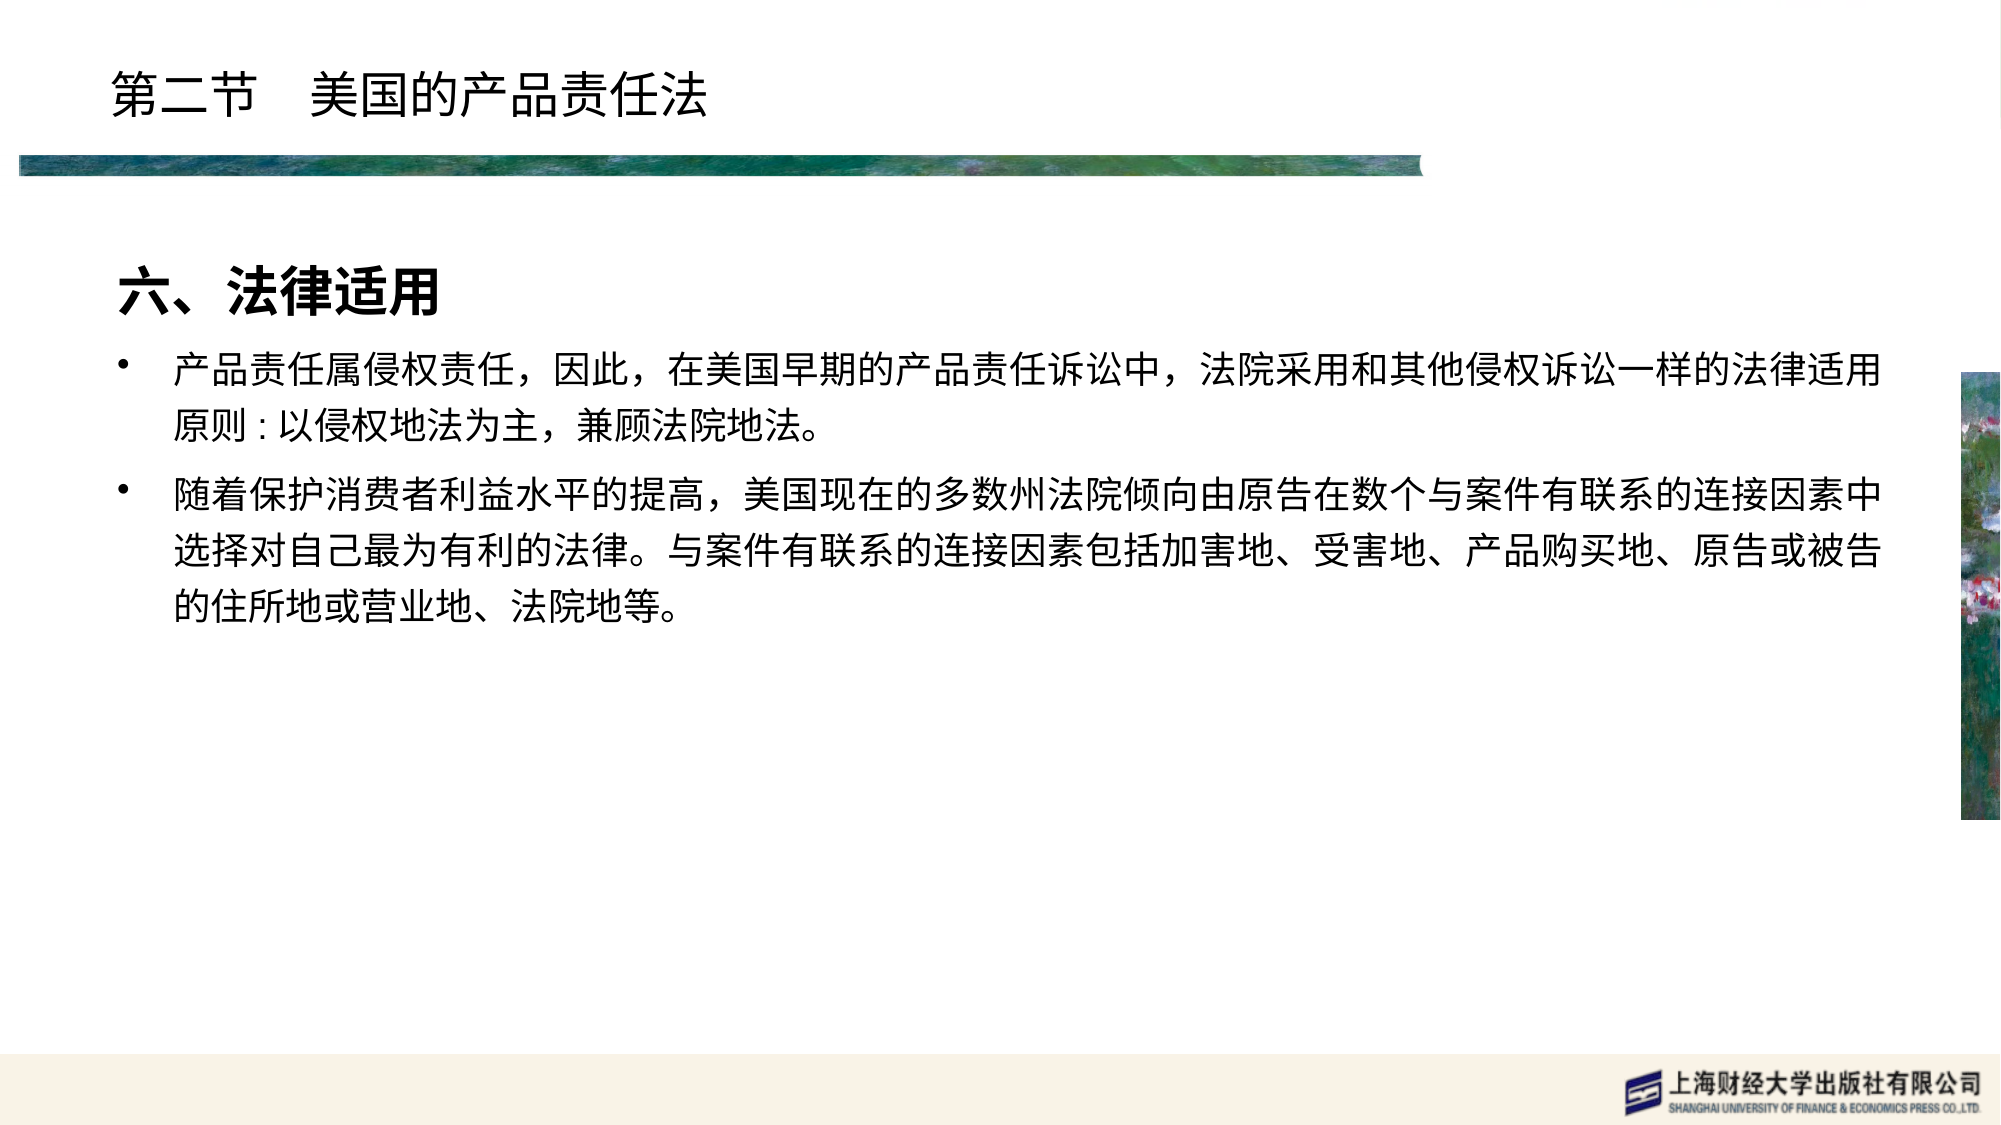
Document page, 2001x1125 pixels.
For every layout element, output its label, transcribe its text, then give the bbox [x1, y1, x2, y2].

picture [0, 0, 2001, 1125]
list 六、法律适用 产品责任属侵权责任，因此，在美国早期的产品责任诉讼中，法院采用和其他侵权诉讼一样的法律适用原则:以侵权地法为主，兼顾法院地法。 随着保护消费者利益水平的提高，美国现在的多数州法院倾向由原告在数个与案件有联系的连接因素中选择对自己最为有利的法律。与案件有联系的连接因素包括加害地、受害地、产品购买地、原告或被告的住所地或营业地、法院地等。 [102, 233, 1898, 1032]
title 第二节 美国的产品责任法 [94, 42, 1451, 146]
